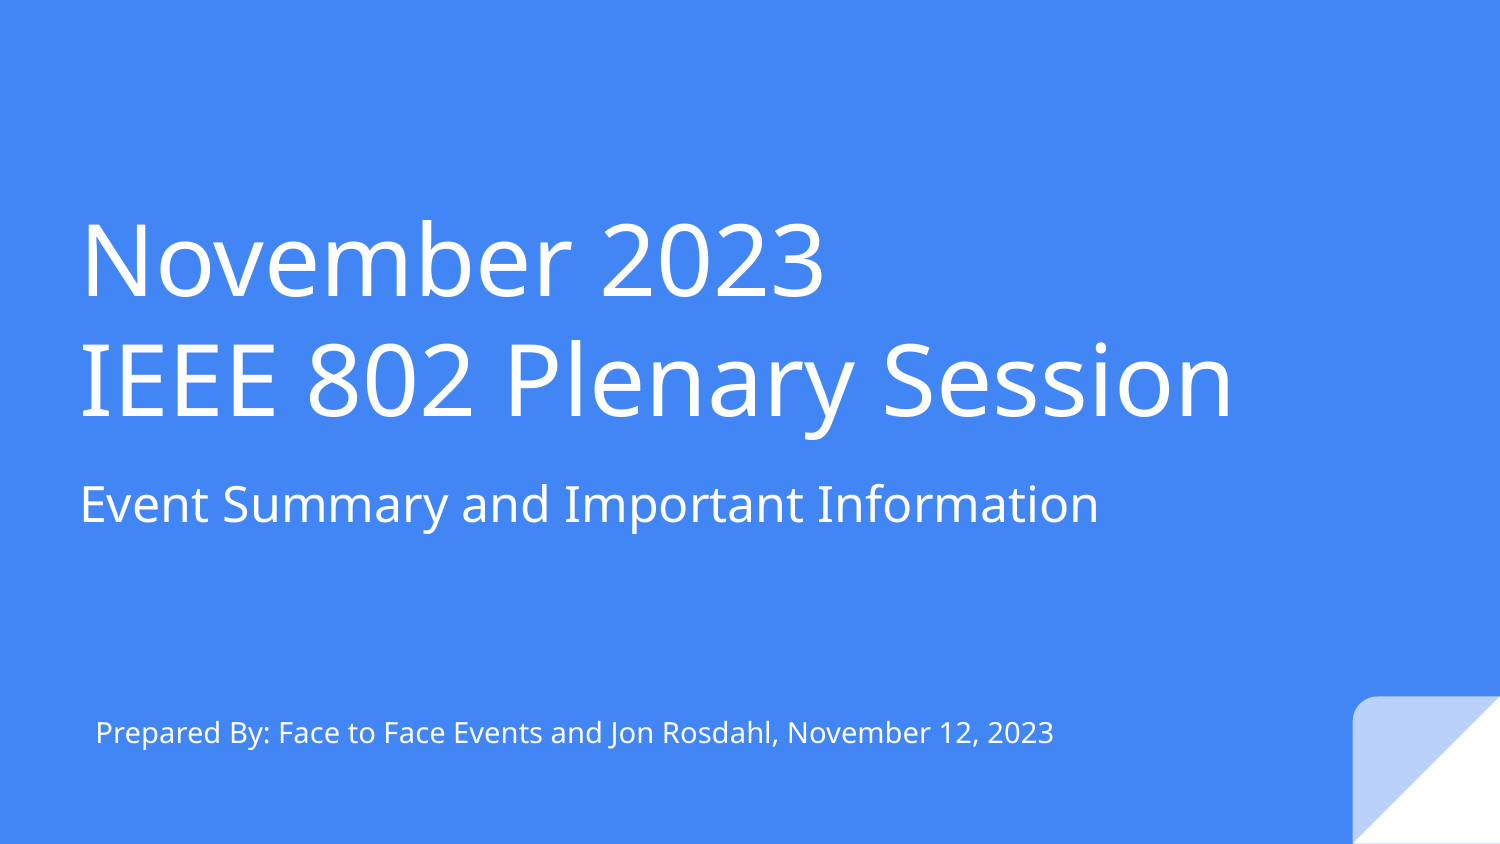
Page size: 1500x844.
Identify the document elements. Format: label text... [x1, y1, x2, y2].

text_box Prepared By: Face to Face Events and Jon Rosdahl, November 12, 2023 [80, 698, 1111, 764]
title November 2023 IEEE 802 Plenary Session [64, 298, 1413, 452]
subtitle Event Summary and Important Information [64, 457, 1413, 529]
